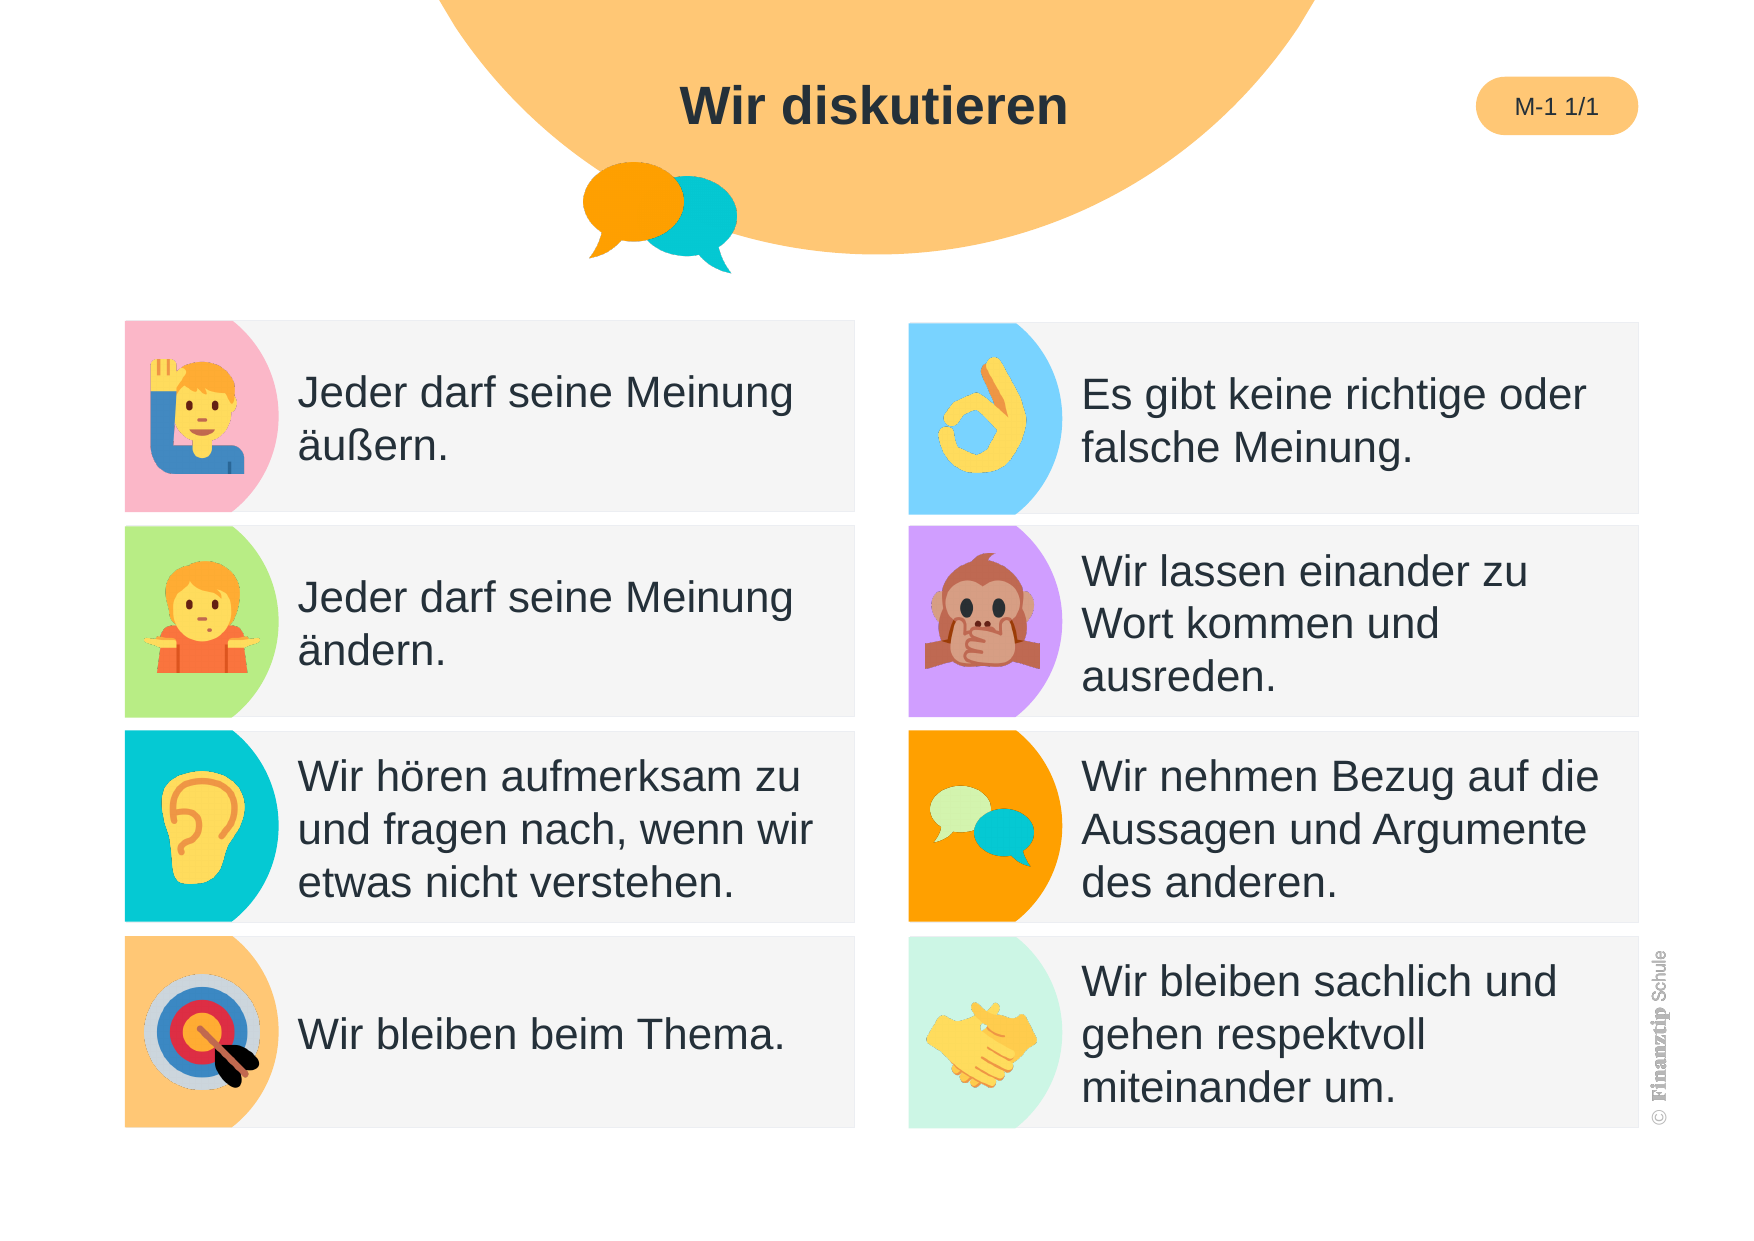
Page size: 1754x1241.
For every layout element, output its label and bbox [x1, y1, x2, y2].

picture [925, 553, 1040, 669]
picture [930, 784, 1034, 868]
picture [923, 986, 1039, 1102]
picture [1648, 951, 1670, 1101]
picture [144, 359, 260, 474]
picture [583, 159, 737, 276]
picture [925, 357, 1040, 473]
picture [144, 769, 260, 884]
picture [144, 558, 260, 673]
picture [144, 974, 260, 1090]
